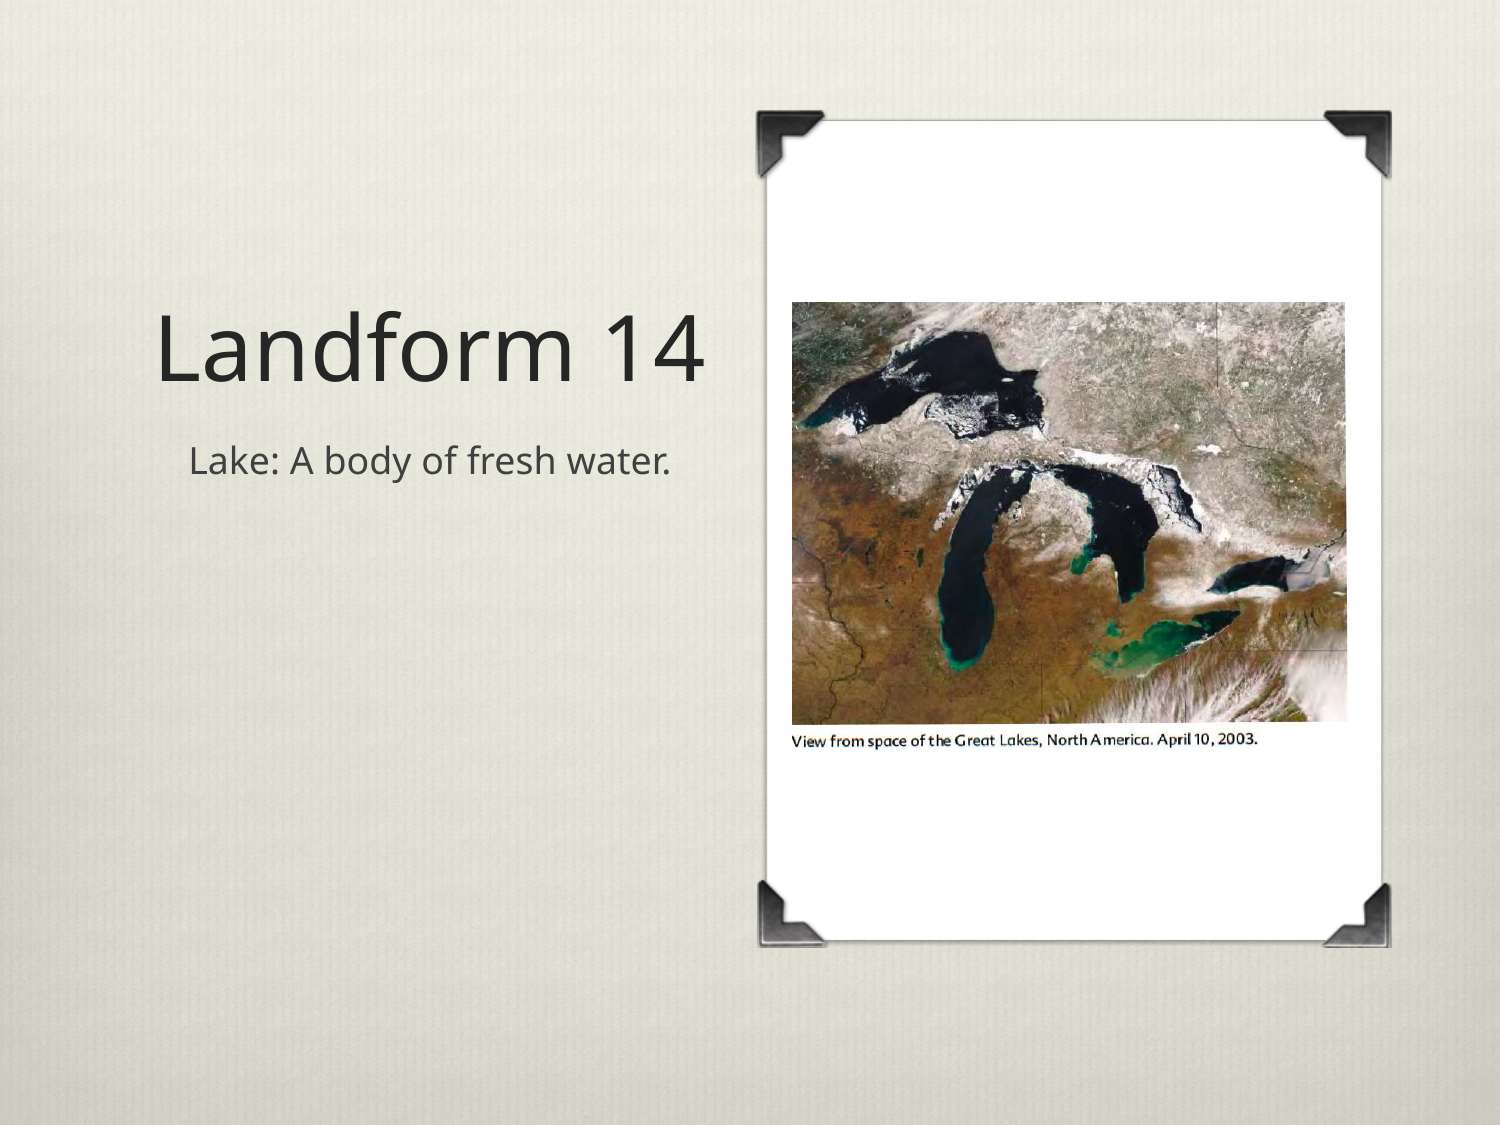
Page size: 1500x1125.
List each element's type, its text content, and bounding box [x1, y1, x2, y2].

title Landform 14 [118, 187, 742, 408]
list Lake: A body of fresh water. [118, 429, 742, 944]
picture [753, 108, 1393, 948]
